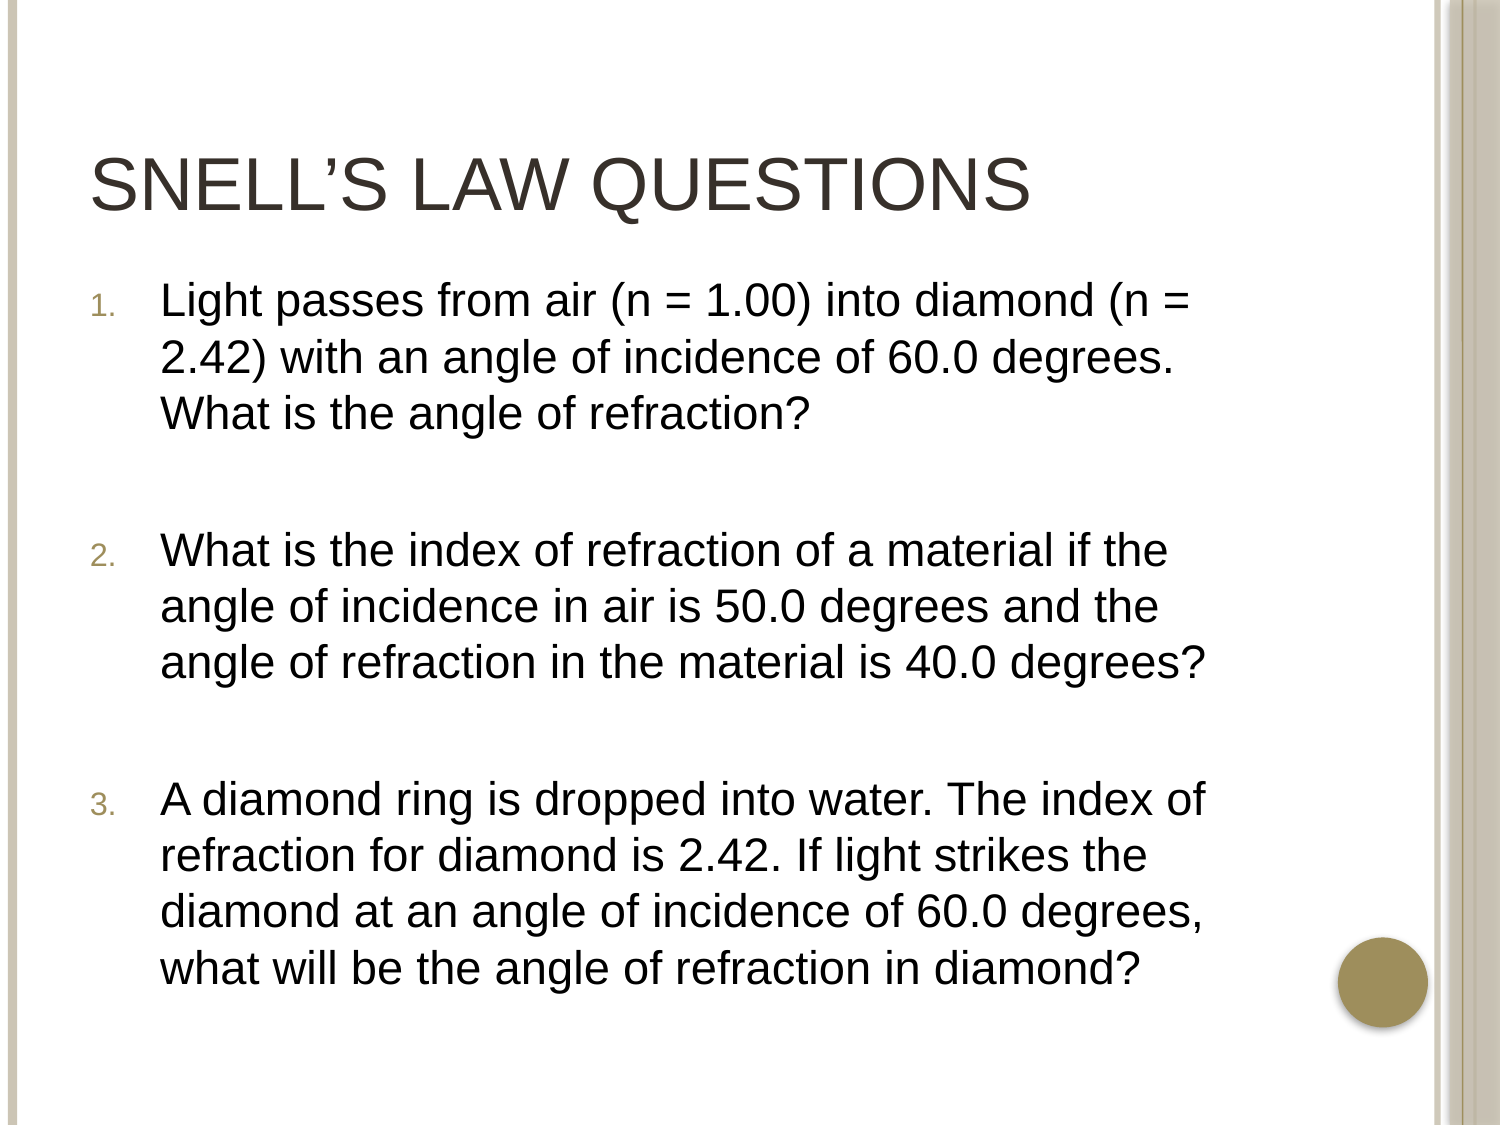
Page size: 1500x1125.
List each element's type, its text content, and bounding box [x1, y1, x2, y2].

list Light passes from air (n = 1.00) into diamond (n = 2.42) with an angle of incidence of 60.0 degrees. What is the angle of refraction? What is the index of refraction of a material if the angle of incidence in air is 50.0 degrees and the angle of refraction in the material is 40.0 degrees? A diamond ring is dropped into water. The index of refraction for diamond is 2.42. If light strikes the diamond at an angle of incidence of 60.0 degrees, what will be the angle of refraction in diamond? [75, 262, 1300, 1062]
title Snell’s Law Questions [75, 45, 1300, 233]
